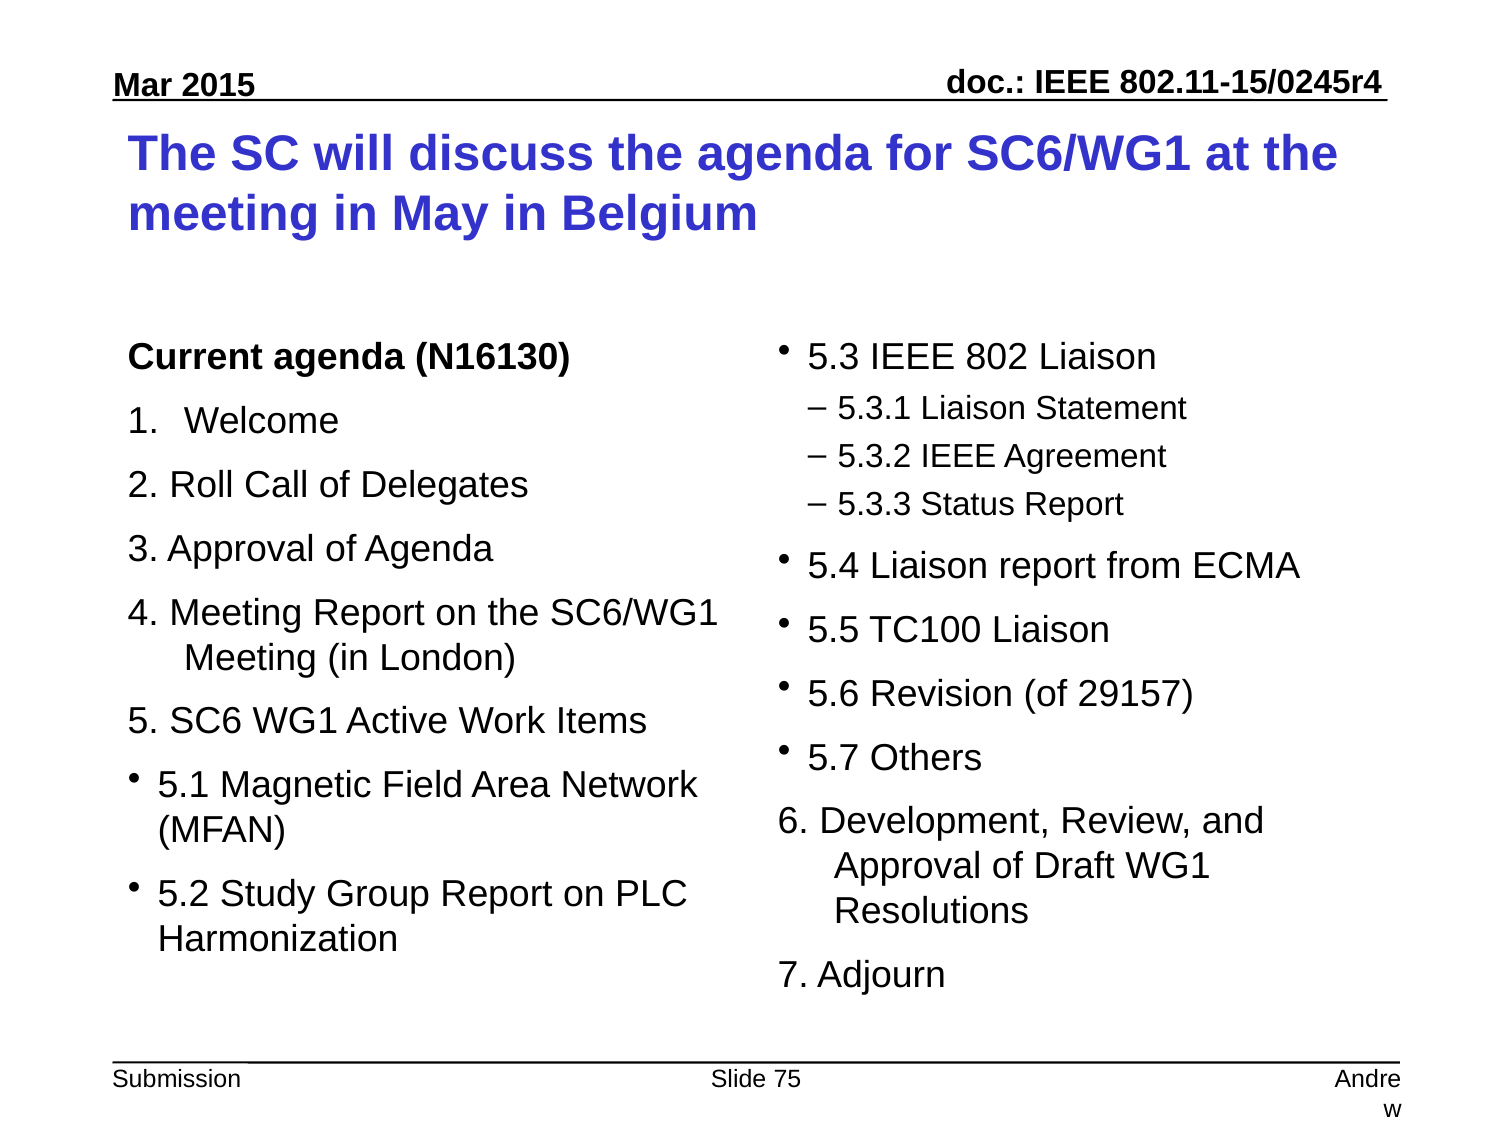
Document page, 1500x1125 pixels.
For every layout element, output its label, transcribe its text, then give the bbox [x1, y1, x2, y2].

title The SC will discuss the agenda for SC6/WG1 at the meeting in May in Belgium [112, 112, 1388, 288]
list Current agenda (N16130) Welcome 2. Roll Call of Delegates 3. Approval of Agenda 4. Meeting Report on the SC6/WG1 Meeting (in London) 5. SC6 WG1 Active Work Items 5.1 Magnetic Field Area Network (MFAN) 5.2 Study Group Report on PLC Harmonization [112, 324, 738, 1000]
list 5.3 IEEE 802 Liaison 5.3.1 Liaison Statement 5.3.2 IEEE Agreement 5.3.3 Status Report 5.4 Liaison report from ECMA 5.5 TC100 Liaison 5.6 Revision (of 29157) 5.7 Others 6. Development, Review, and Approval of Draft WG1 Resolutions 7. Adjourn [762, 324, 1388, 1000]
slide_number Slide 75 [709, 1061, 803, 1093]
footer Andrew Myles, Cisco [1320, 1061, 1402, 1093]
